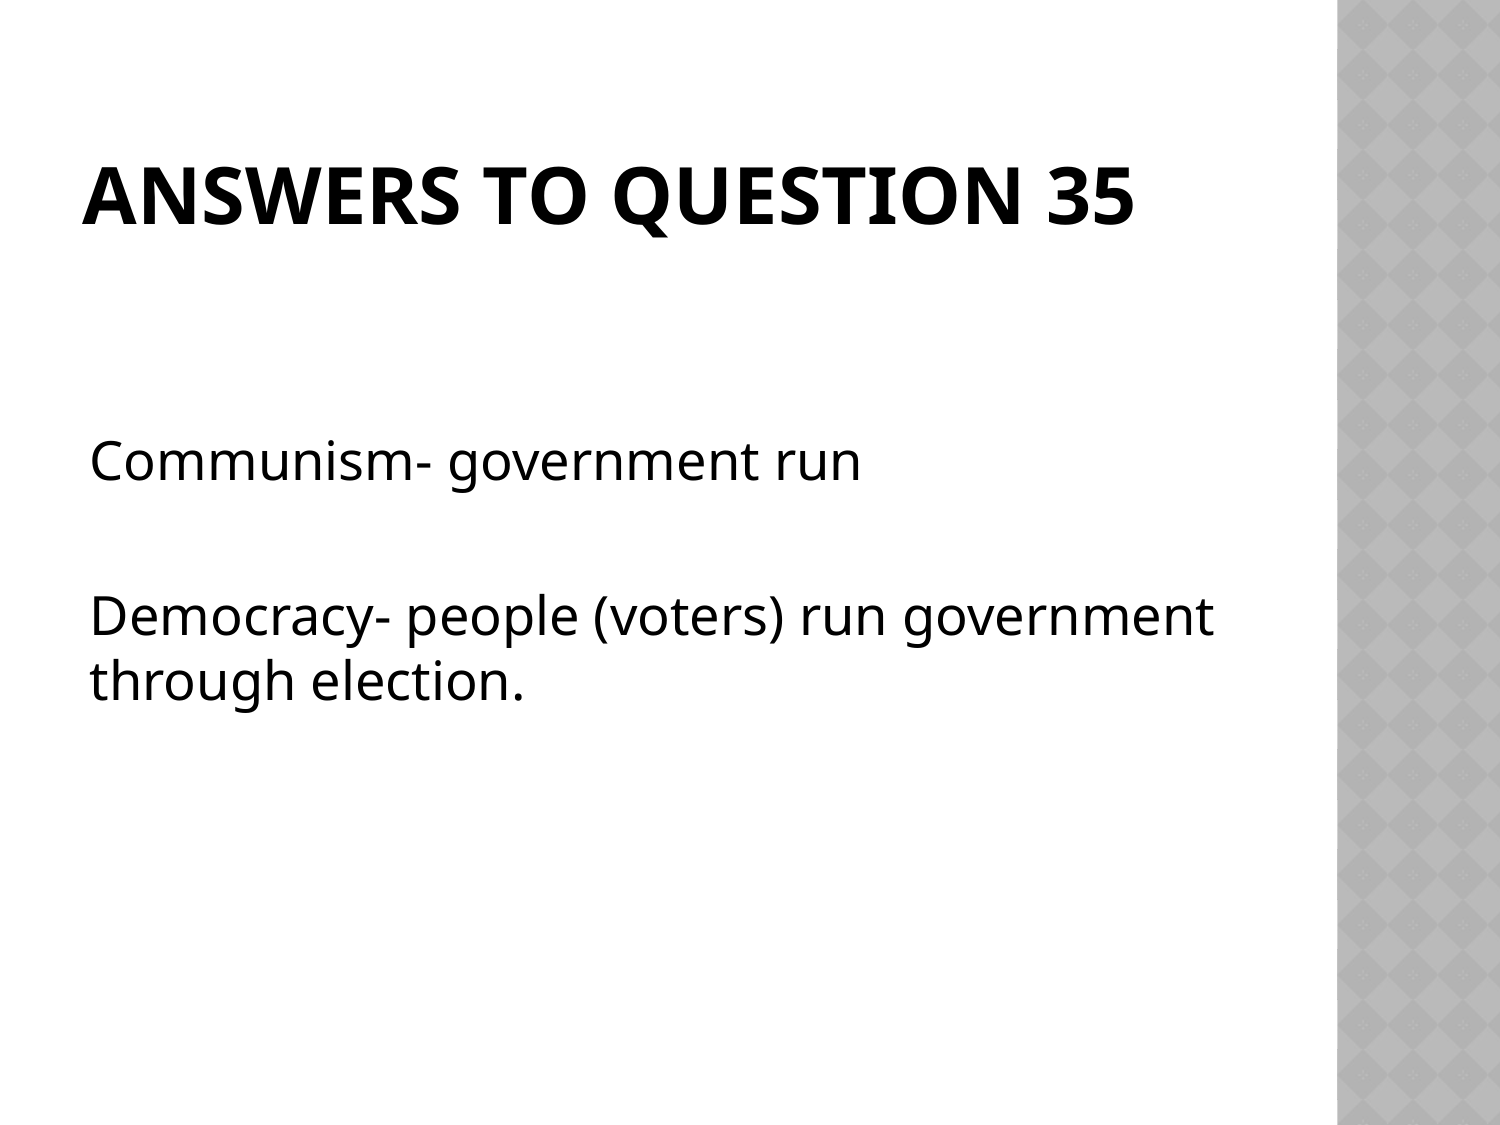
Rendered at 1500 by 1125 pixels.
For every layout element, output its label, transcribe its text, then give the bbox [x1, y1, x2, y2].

list Communism- government run Democracy- people (voters) run government through election. [75, 264, 1263, 1059]
title Answers to question 35 [75, 52, 1263, 240]
